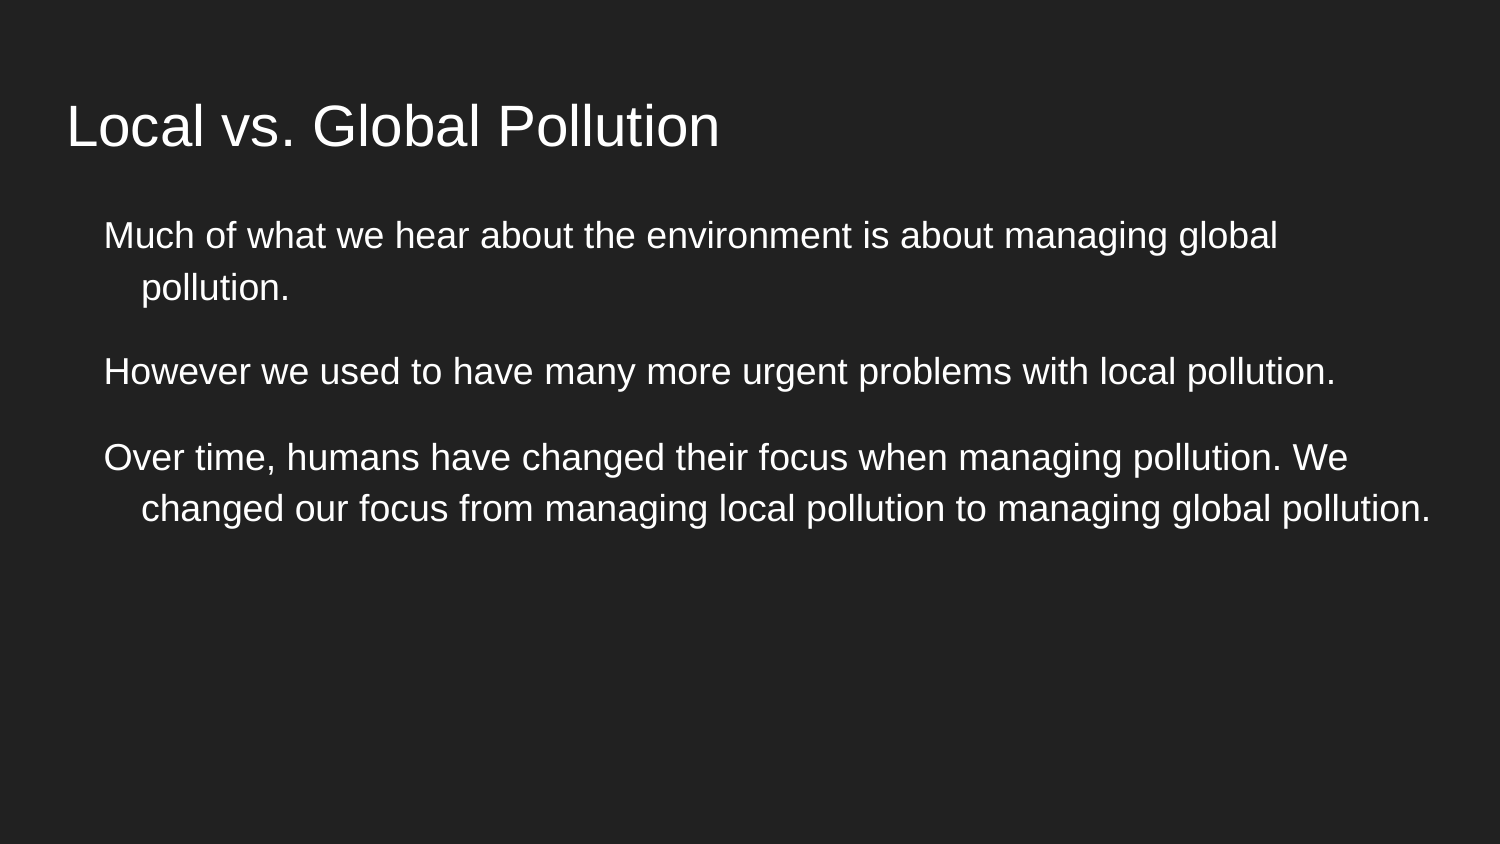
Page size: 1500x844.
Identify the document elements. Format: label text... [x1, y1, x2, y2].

list Much of what we hear about the environment is about managing global pollution. However we used to have many more urgent problems with local pollution. Over time, humans have changed their focus when managing pollution. We changed our focus from managing local pollution to managing global pollution. [51, 189, 1449, 750]
title Local vs. Global Pollution [51, 72, 1449, 167]
